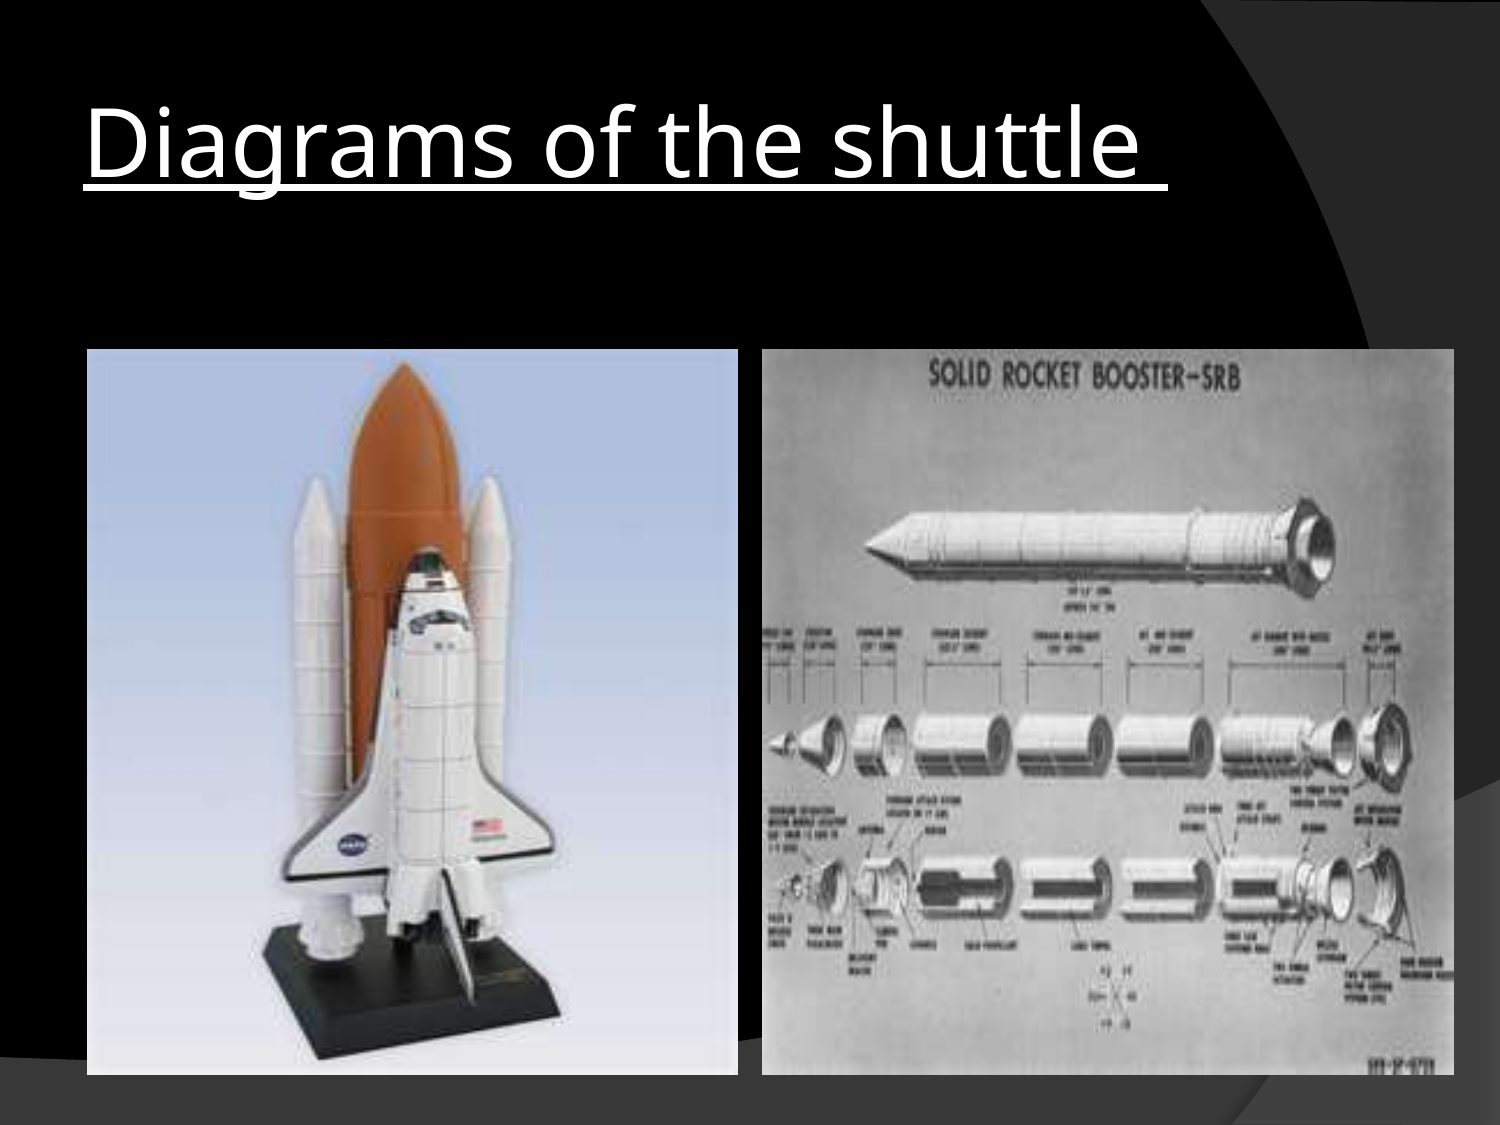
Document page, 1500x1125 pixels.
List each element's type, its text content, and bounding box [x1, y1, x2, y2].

title Diagrams of the shuttle [75, 45, 1300, 233]
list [87, 349, 738, 1076]
picture [762, 349, 1454, 1076]
